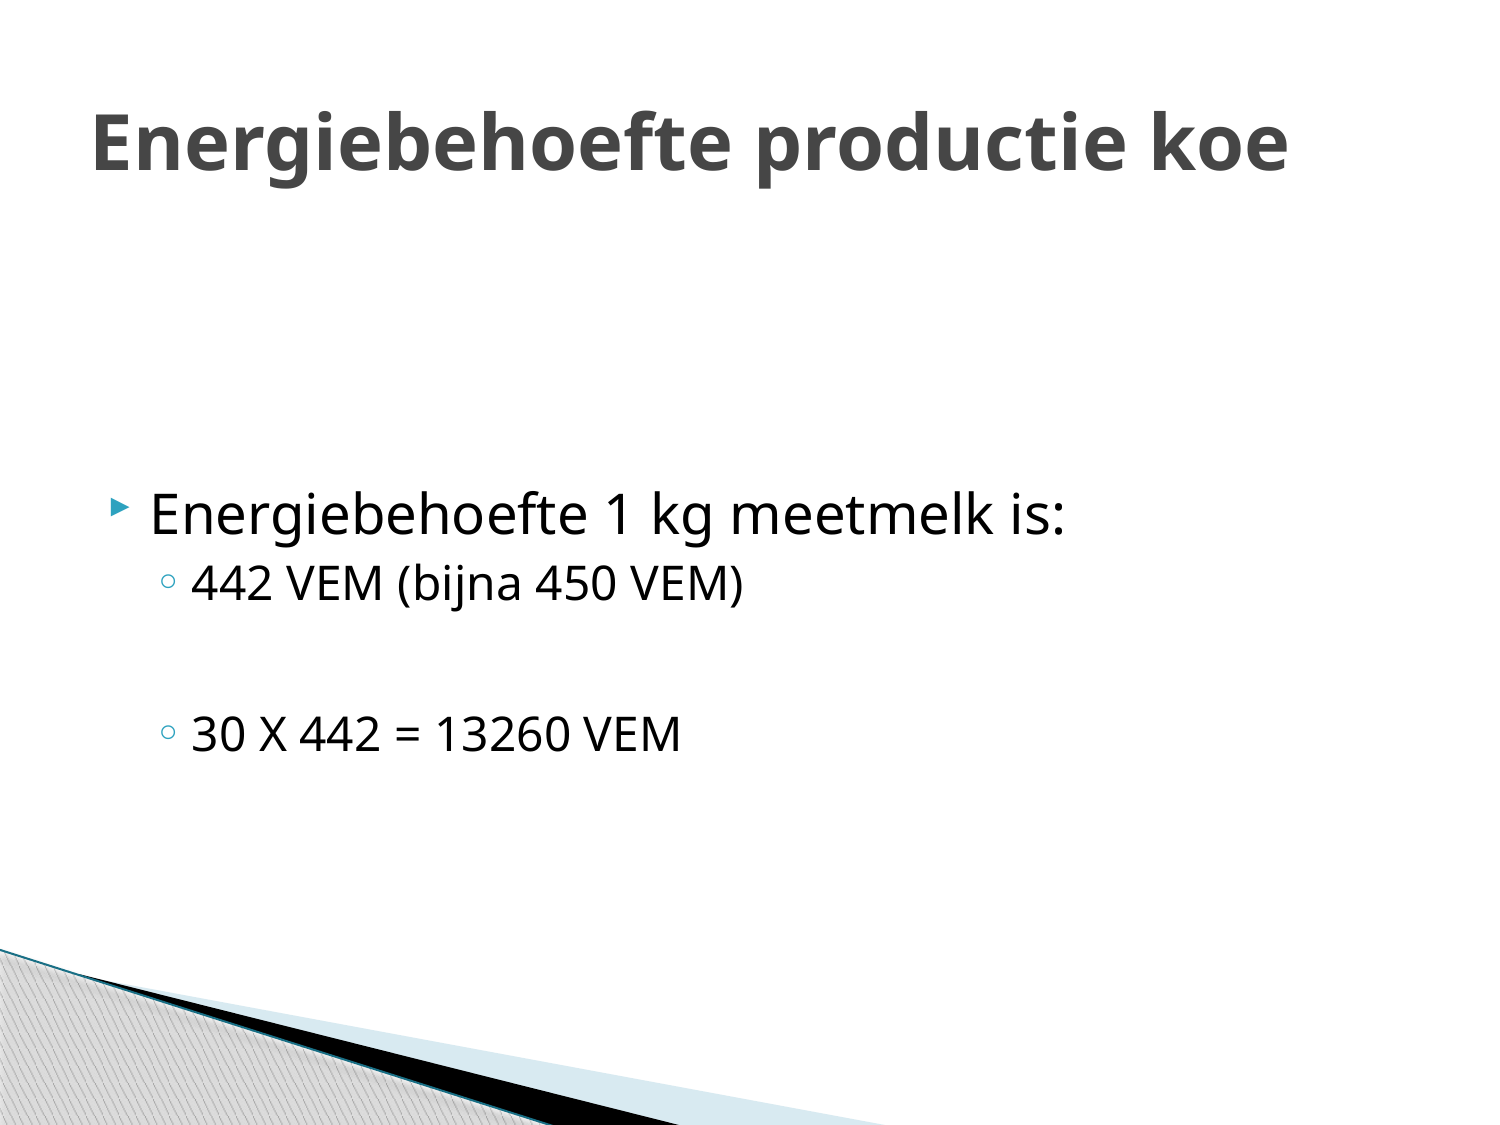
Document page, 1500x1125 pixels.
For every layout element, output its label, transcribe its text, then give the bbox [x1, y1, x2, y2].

list Energiebehoefte 1 kg meetmelk is: 442 VEM (bijna 450 VEM) 30 X 442 = 13260 VEM [75, 243, 1425, 986]
title Energiebehoefte productie koe [75, 45, 1425, 233]
